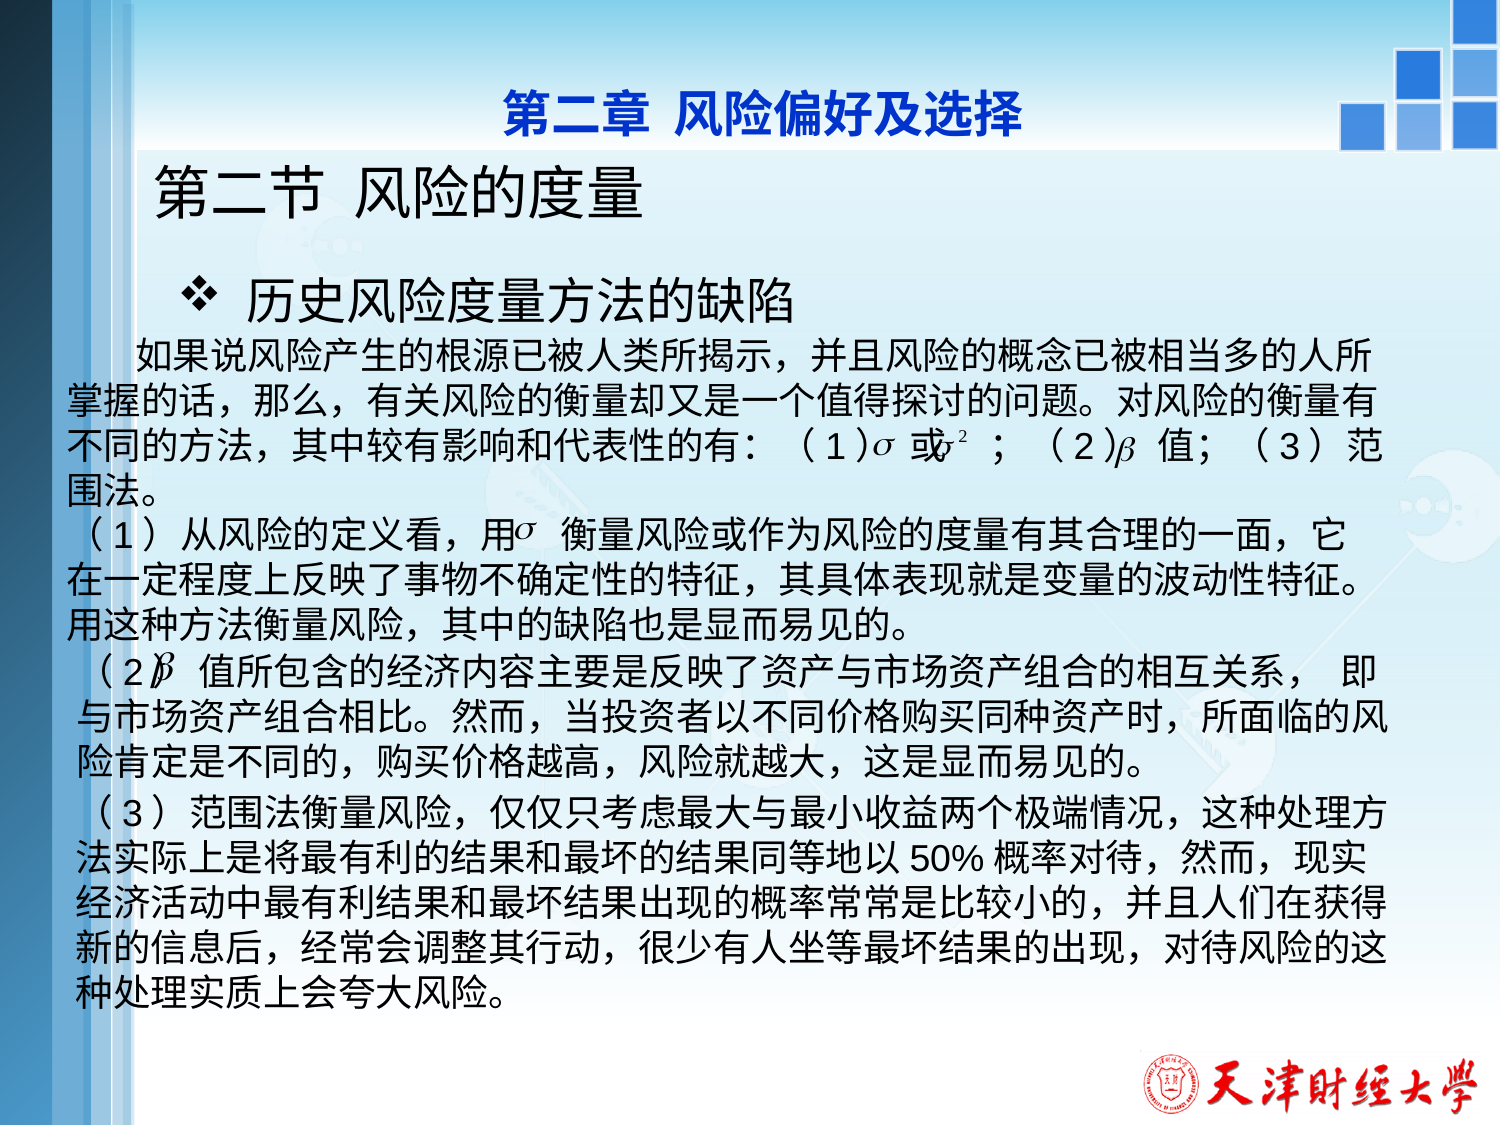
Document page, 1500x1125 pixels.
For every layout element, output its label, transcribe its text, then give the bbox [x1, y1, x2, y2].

text_box （2） 值所包含的经济内容主要是反映了资产与市场资产组合的相互关系， 即与市场资产组合相比。然而，当投资者以不同价格购买同种资产时，所面临的风险肯定是不同的，购买价格越高，风险就越大，这是显而易见的。 [61, 640, 1409, 791]
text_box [509, 516, 544, 549]
title 第二节 风险的度量 [137, 150, 1125, 232]
text_box （3）范围法衡量风险，仅仅只考虑最大与最小收益两个极端情况，这种处理方法实际上是将最有利的结果和最坏的结果同等地以50%概率对待，然而，现实经济活动中最有利结果和最坏结果出现的概率常常是比较小的，并且人们在获得新的信息后，经常会调整其行动，很少有人坐等最坏结果的出现，对待风险的这种处理实质上会夸大风险。 [60, 781, 1408, 1022]
picture [132, 150, 1500, 965]
text_box 如果说风险产生的根源已被人类所揭示，并且风险的概念已被相当多的人所掌握的话，那么，有关风险的衡量却又是一个值得探讨的问题。对风险的衡量有不同的方法，其中较有影响和代表性的有：（1） 或 ；（2） 值；（3）范围法。 [51, 324, 1422, 519]
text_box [928, 422, 975, 465]
text_box 历史风险度量方法的缺陷 [162, 262, 925, 324]
text_box 第二章 风险偏好及选择 [137, 74, 1388, 150]
picture [1131, 1049, 1500, 1119]
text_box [141, 642, 184, 698]
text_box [867, 432, 903, 465]
text_box （1）从风险的定义看，用 衡量风险或作为风险的度量有其合理的一面，它在一定程度上反映了事物不确定性的特征，其具体表现就是变量的波动性特征。用这种方法衡量风险，其中的缺陷也是显而易见的。 [51, 503, 1399, 654]
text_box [1106, 428, 1143, 476]
